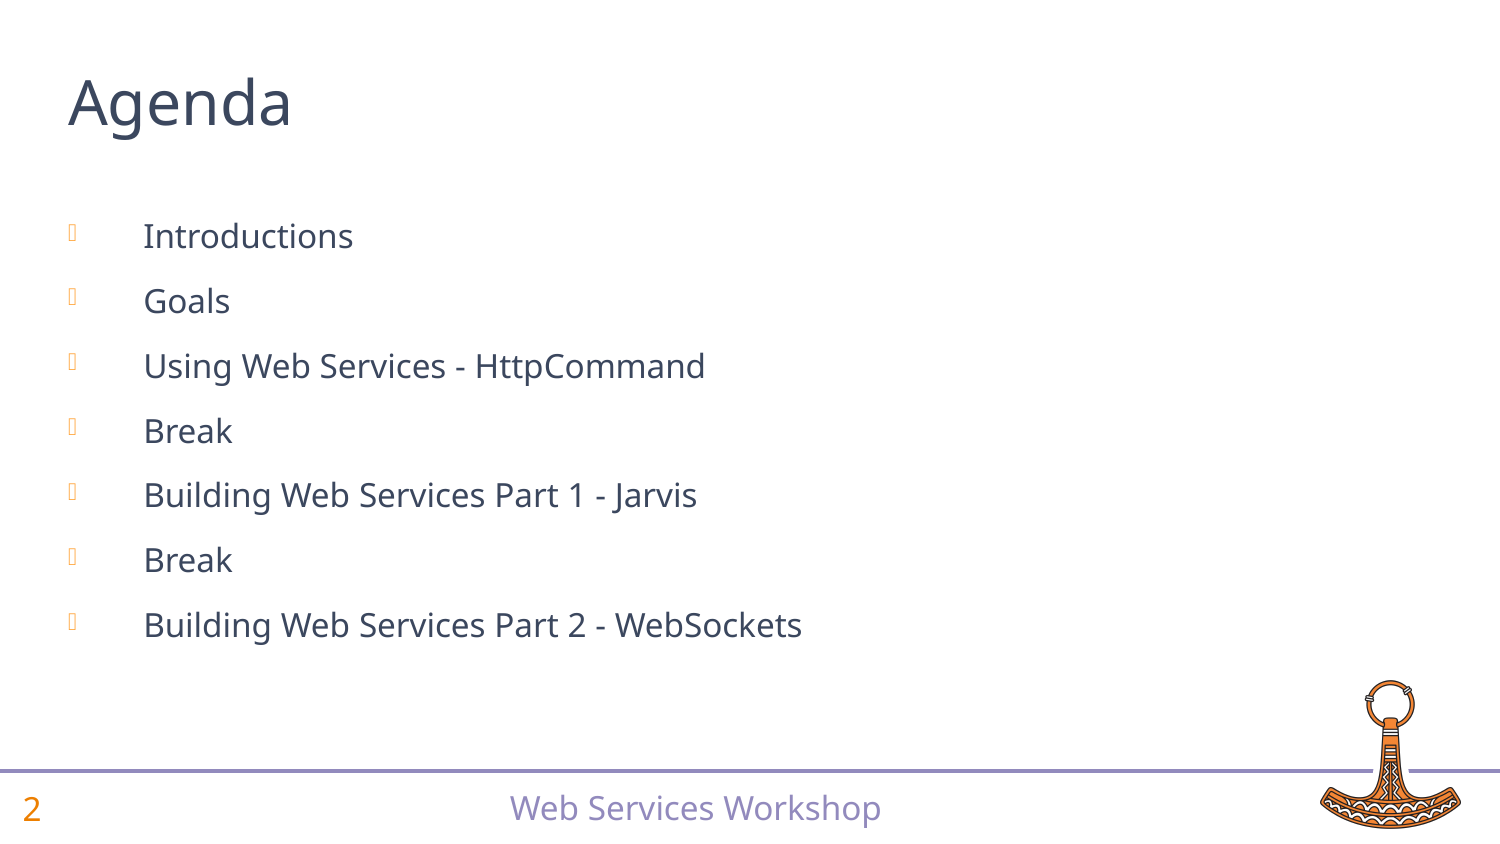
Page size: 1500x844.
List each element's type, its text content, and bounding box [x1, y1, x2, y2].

list Introductions Goals Using Web Services - HttpCommand Break Building Web Services Part 1 - Jarvis Break Building Web Services Part 2 - WebSockets [53, 207, 1053, 740]
title Agenda [53, 43, 1203, 157]
picture [1320, 680, 1461, 829]
